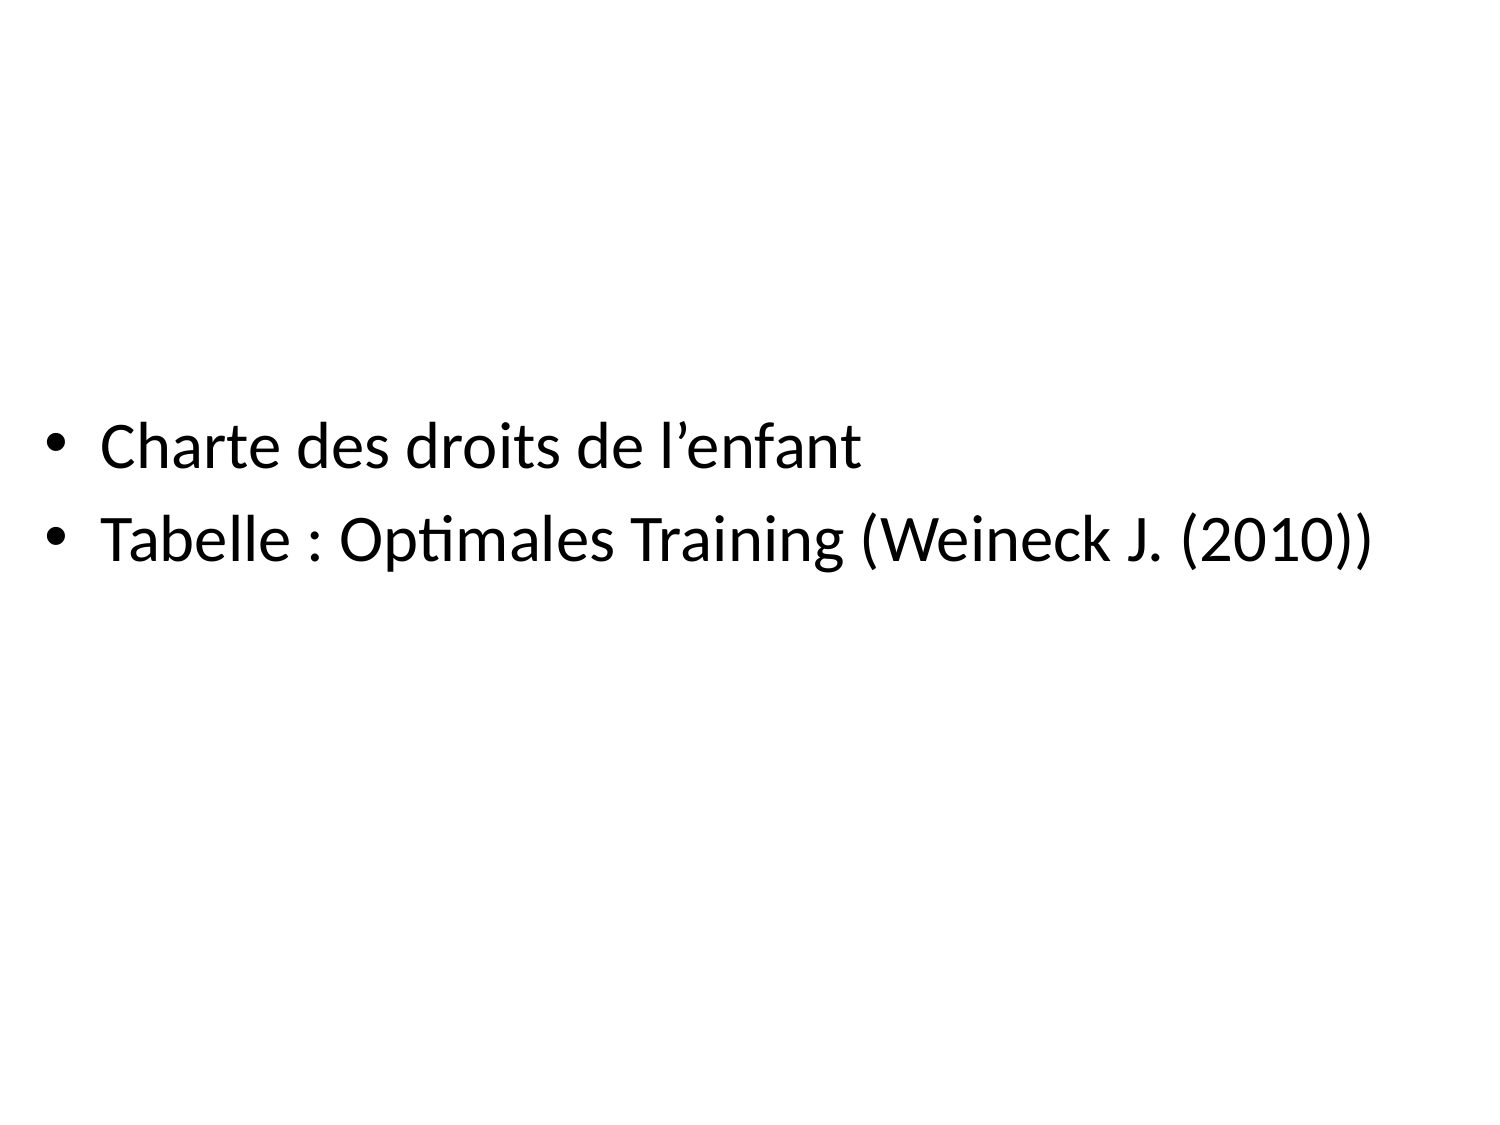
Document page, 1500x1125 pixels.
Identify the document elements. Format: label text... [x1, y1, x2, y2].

list Charte des droits de l’enfant Tabelle : Optimales Training (Weineck J. (2010)) [29, 113, 1500, 1106]
